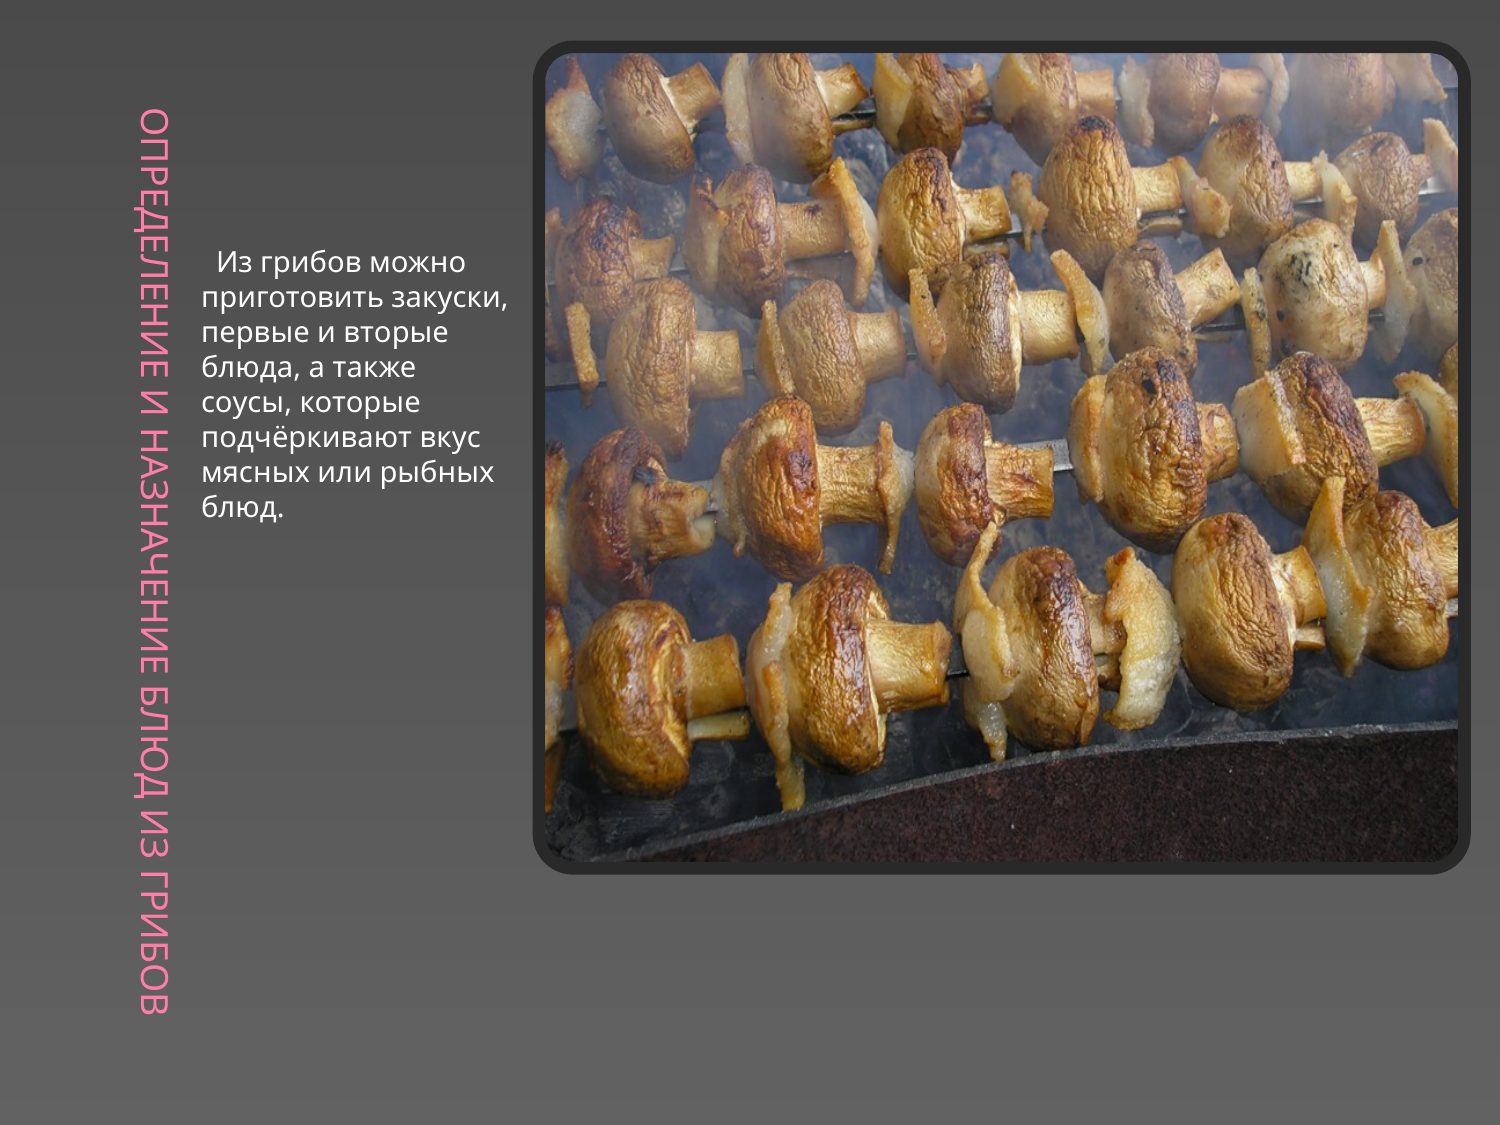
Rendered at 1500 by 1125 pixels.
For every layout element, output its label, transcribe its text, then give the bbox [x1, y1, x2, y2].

title Определение и назначение блюд из грибов [36, 60, 186, 1036]
list Из грибов можно приготовить закуски, первые и вторые блюда, а также соусы, которые подчёркивают вкус мясных или рыбных блюд. [186, 60, 528, 1036]
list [538, 46, 1465, 869]
